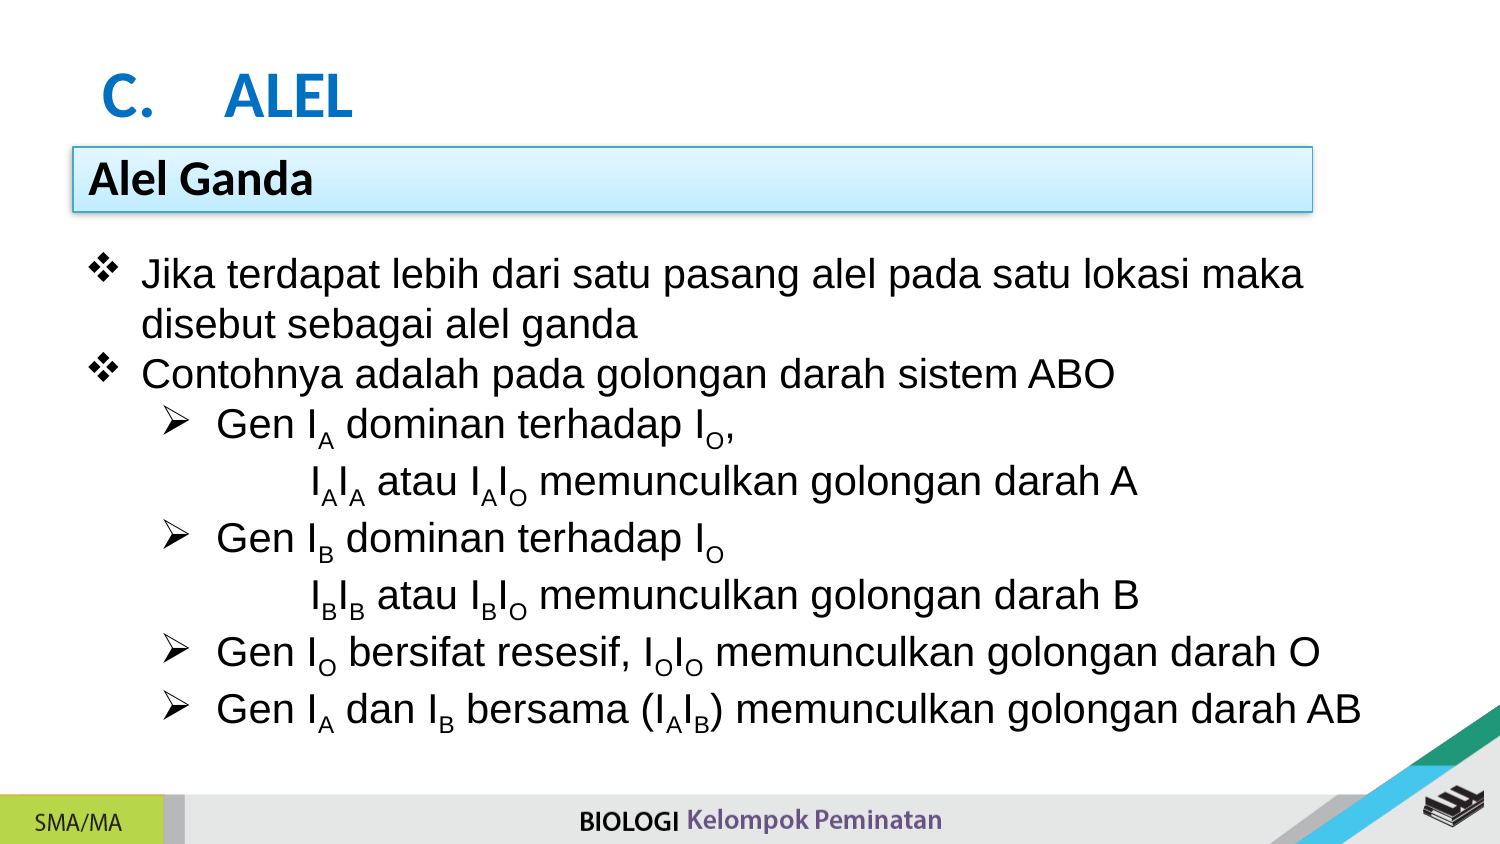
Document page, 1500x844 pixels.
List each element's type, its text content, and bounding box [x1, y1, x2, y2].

text_box Jika terdapat lebih dari satu pasang alel pada satu lokasi maka disebut sebagai alel ganda Contohnya adalah pada golongan darah sistem ABO Gen IA dominan terhadap IO, IAIA atau IAIO memunculkan golongan darah A Gen IB dominan terhadap IO IBIB atau IBIO memunculkan golongan darah B Gen IO bersifat resesif, IOIO memunculkan golongan darah O Gen IA dan IB bersama (IAIB) memunculkan golongan darah AB [70, 239, 1400, 704]
text_box Alel Ganda [72, 146, 1313, 213]
text_box ALEL [87, 56, 1400, 135]
picture [0, 705, 1500, 844]
